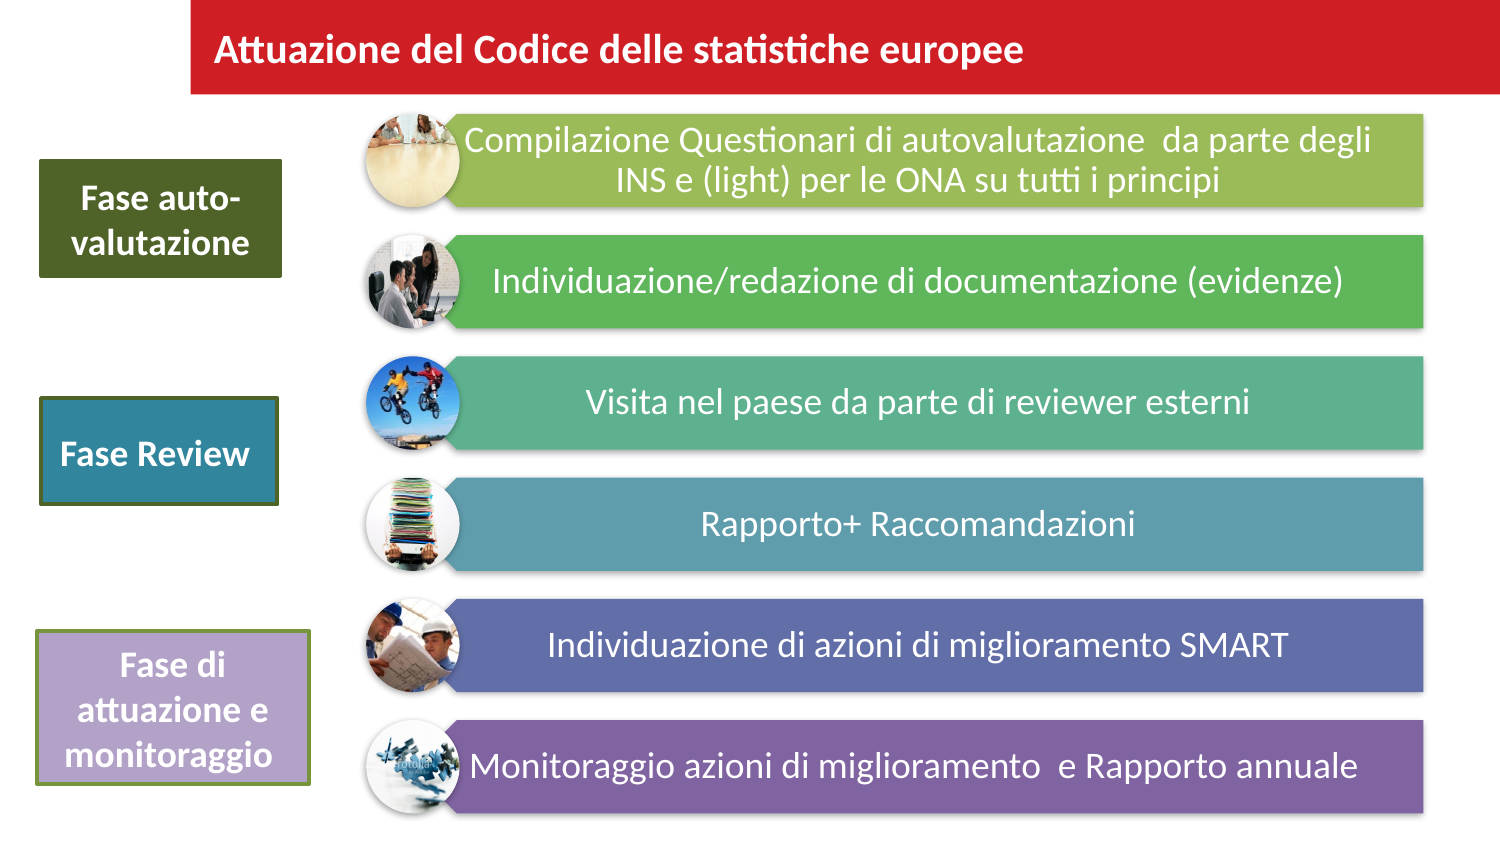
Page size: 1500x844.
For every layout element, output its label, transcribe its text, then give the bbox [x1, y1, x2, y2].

text_box Fase di attuazione e monitoraggio [35, 629, 201, 786]
text_box Attuazione del Codice delle statistiche europee [214, 21, 1463, 72]
text_box Fase auto-valutazione [39, 159, 201, 278]
text_box Fase Review [39, 396, 201, 506]
text_box [190, 0, 1500, 95]
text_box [206, 113, 1439, 814]
